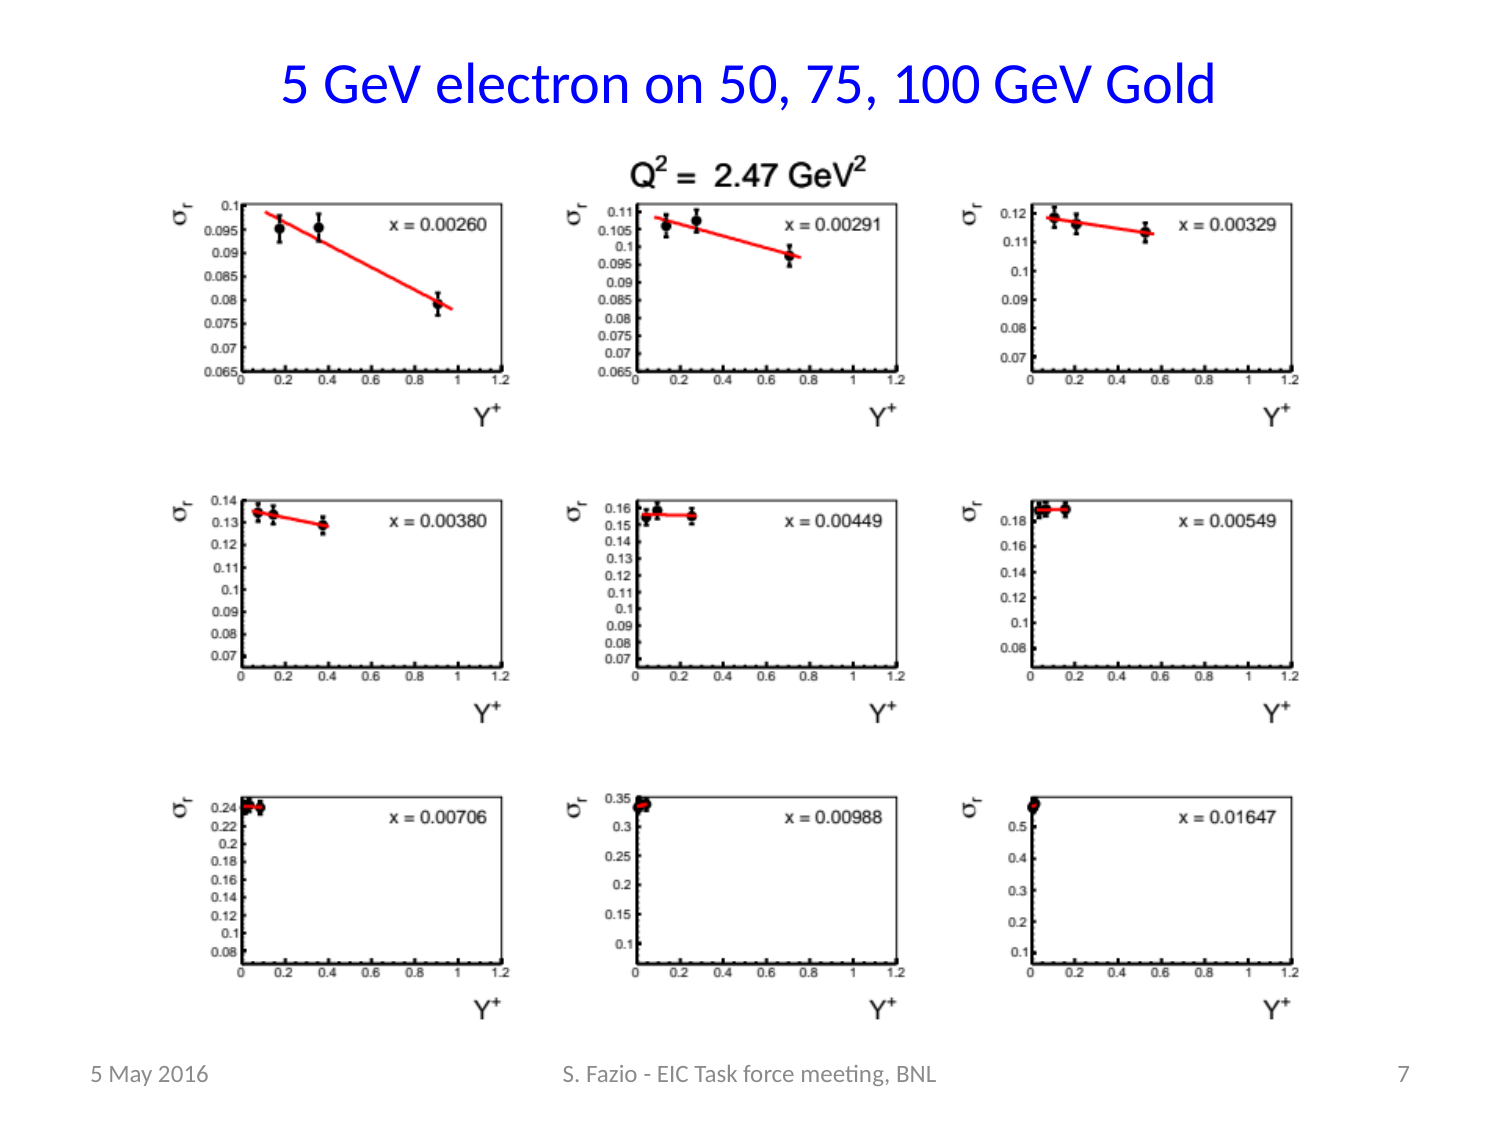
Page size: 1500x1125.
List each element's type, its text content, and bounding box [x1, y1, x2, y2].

picture [155, 140, 1338, 1027]
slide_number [75, 1042, 425, 1103]
footer S. Fazio - EIC Task force meeting, BNL [512, 1042, 988, 1103]
slide_number 7 [1074, 1042, 1425, 1103]
text_box 5 GeV electron on 50, 75, 100 GeV Gold [265, 37, 1233, 123]
